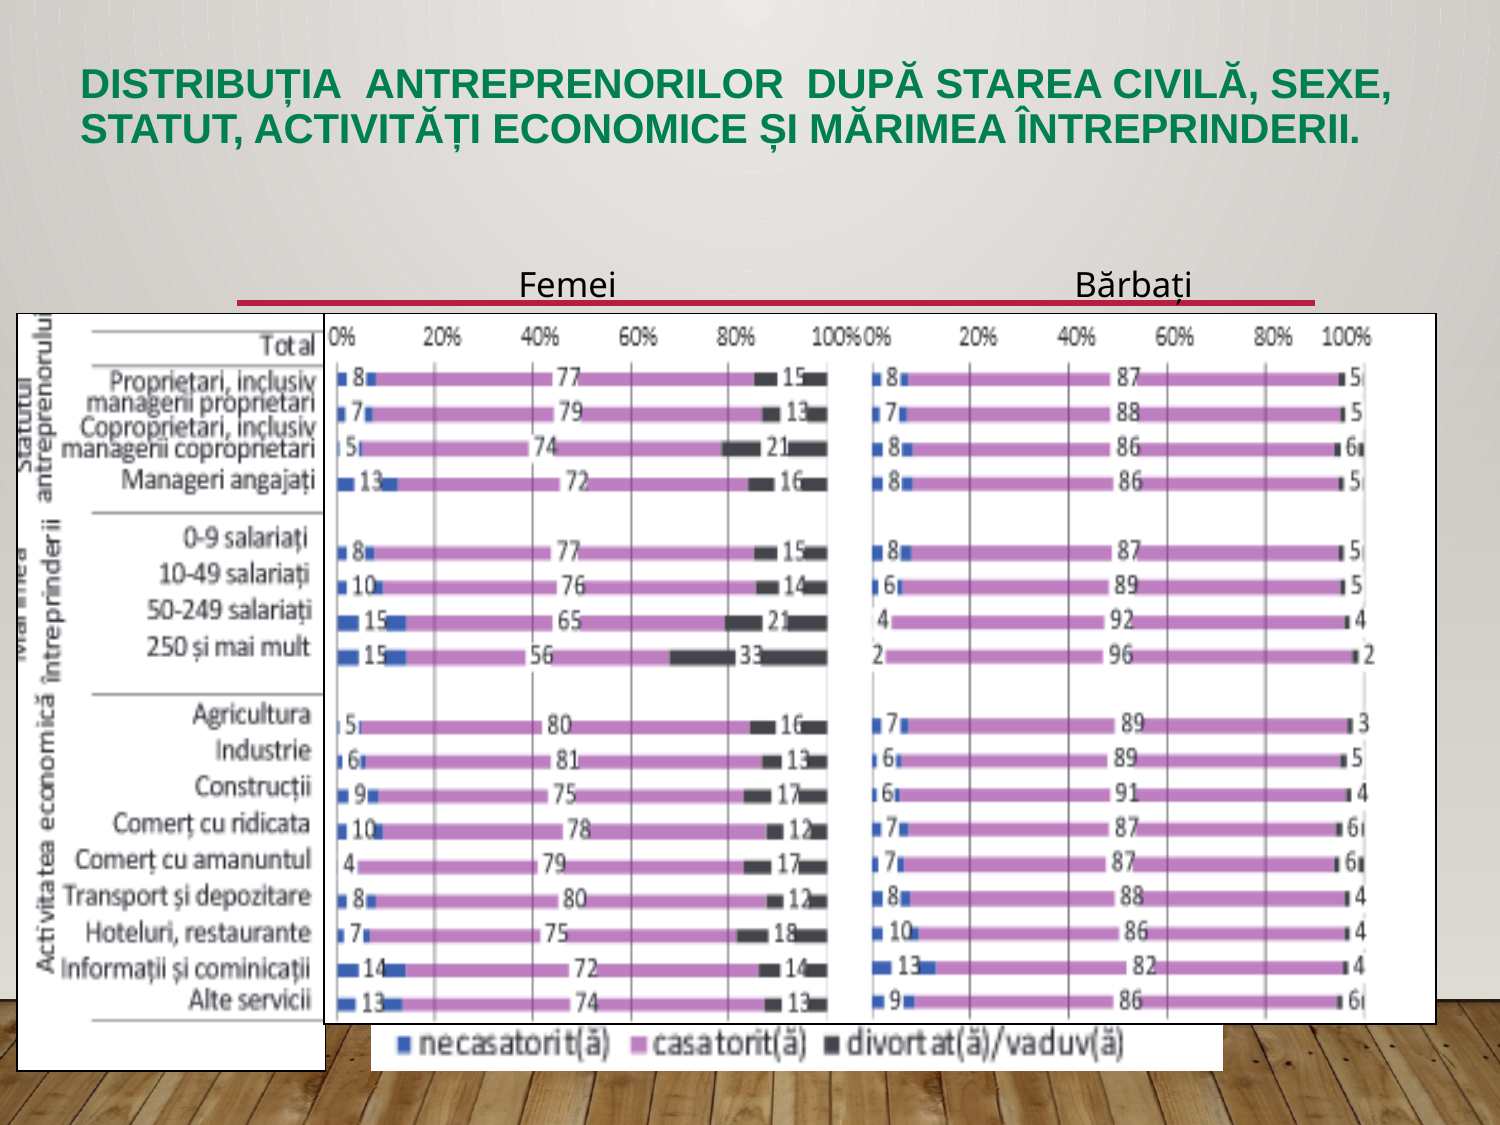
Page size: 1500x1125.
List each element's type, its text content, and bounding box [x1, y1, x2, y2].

text_box Femei Bărbați [395, 255, 1317, 313]
title DISTRIBUȚIA ANTREPRENORILOR DUPĂ STAREA CIVILĂ, SEXE, STATUT, ACTIVITĂȚI ECONOMICE ȘI MĂRIMEA ÎNTREPRINDERII. [64, 54, 1415, 185]
picture [0, 314, 1500, 1125]
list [17, 314, 326, 1071]
